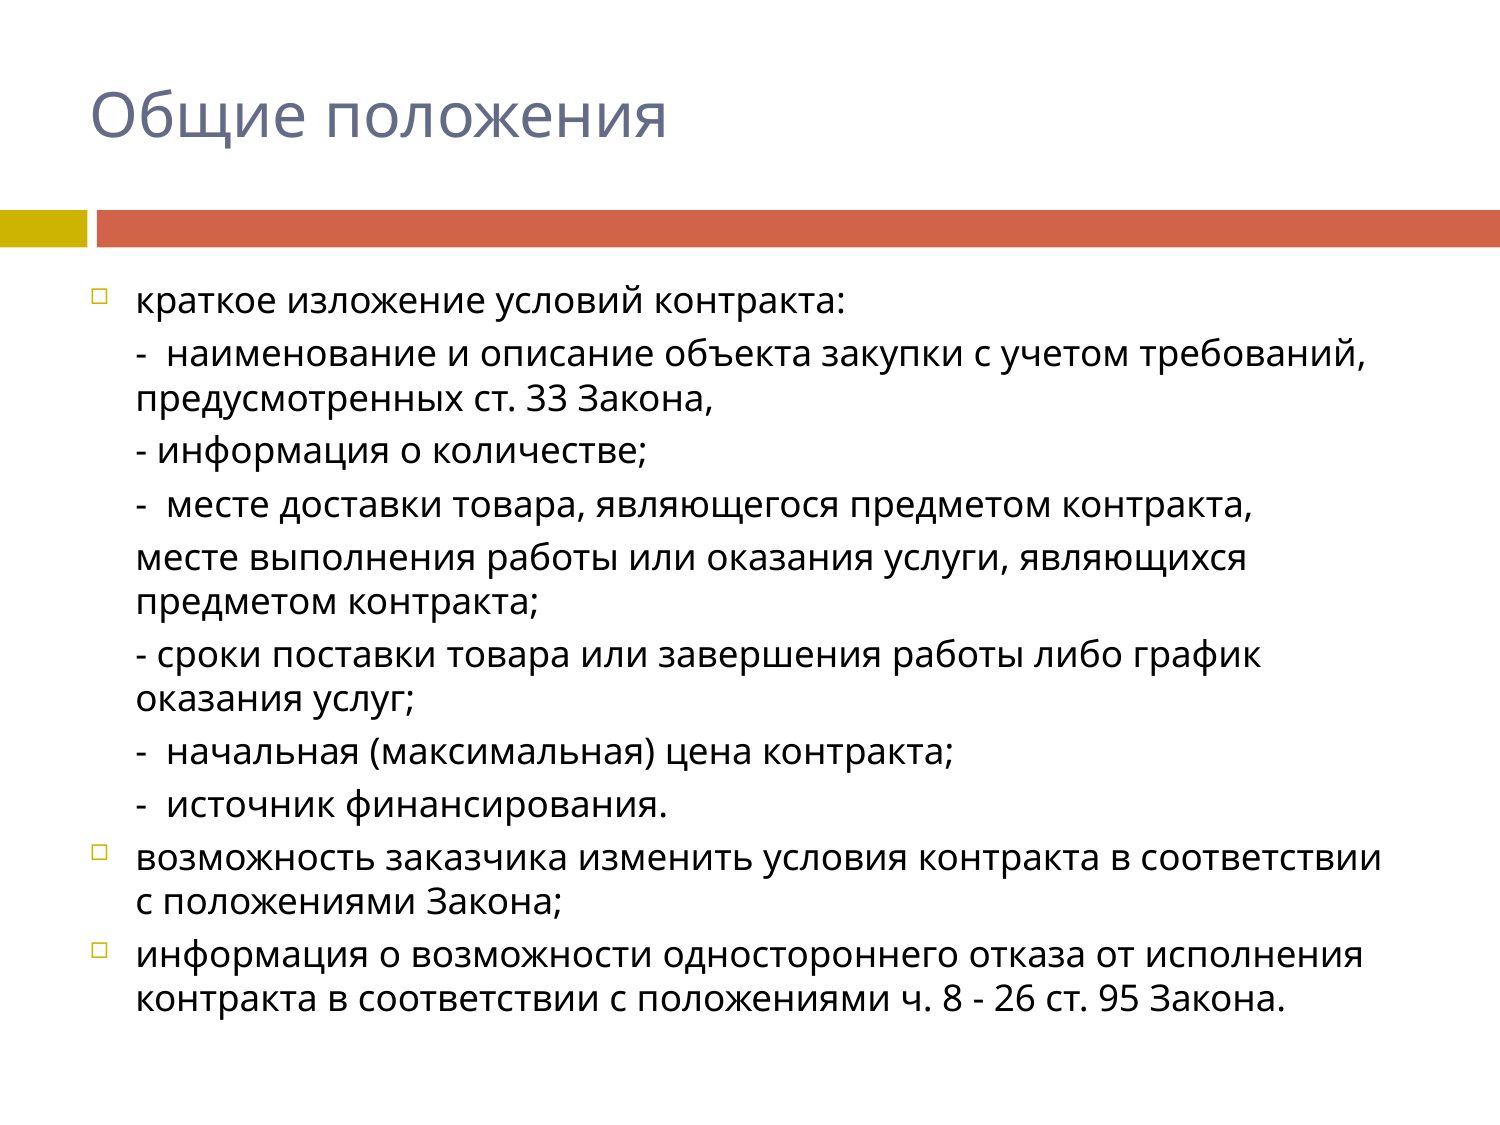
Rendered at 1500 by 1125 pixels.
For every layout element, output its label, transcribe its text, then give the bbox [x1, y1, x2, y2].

title Общие положения [75, 25, 1425, 201]
list краткое изложение условий контракта: - наименование и описание объекта закупки с учетом требований, предусмотренных ст. 33 Закона, - информация о количестве; - месте доставки товара, являющегося предметом контракта, месте выполнения работы или оказания услуги, являющихся предметом контракта; - сроки поставки товара или завершения работы либо график оказания услуг; - начальная (максимальная) цена контракта; - источник финансирования. возможность заказчика изменить условия контракта в соответствии с положениями Закона; информация о возможности одностороннего отказа от исполнения контракта в соответствии с положениями ч. 8 - 26 ст. 95 Закона. [75, 269, 1425, 1032]
